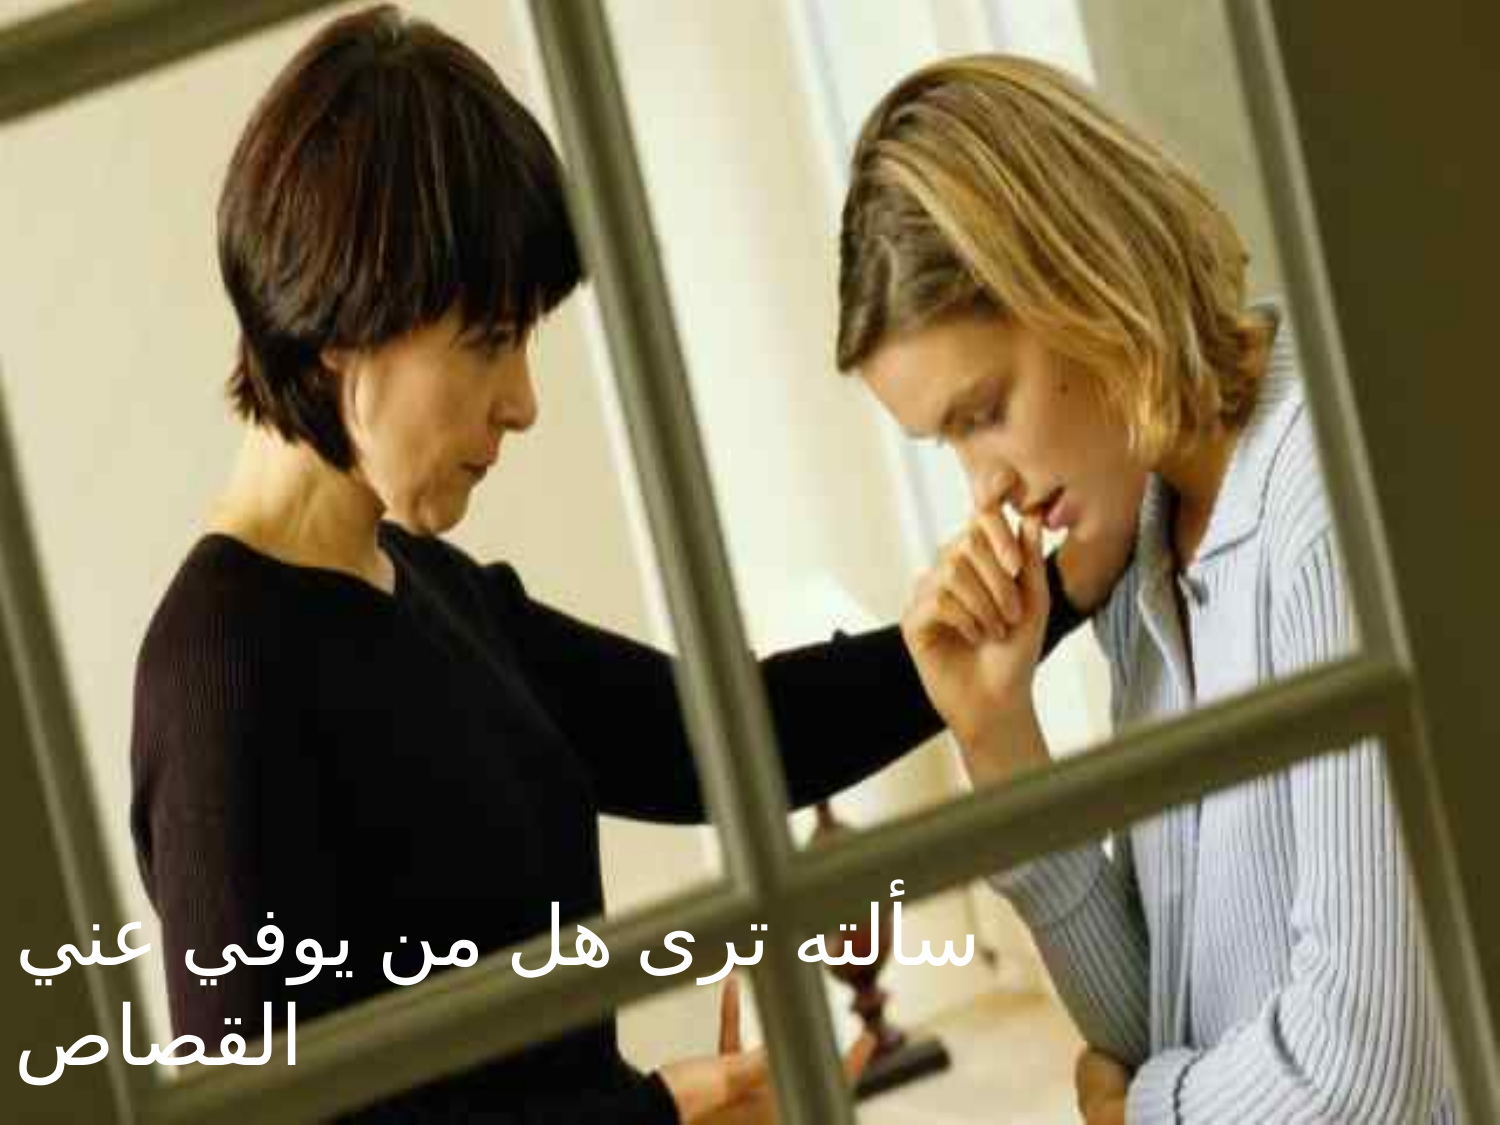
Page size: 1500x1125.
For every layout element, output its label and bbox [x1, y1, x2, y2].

list [0, 0, 1500, 1125]
